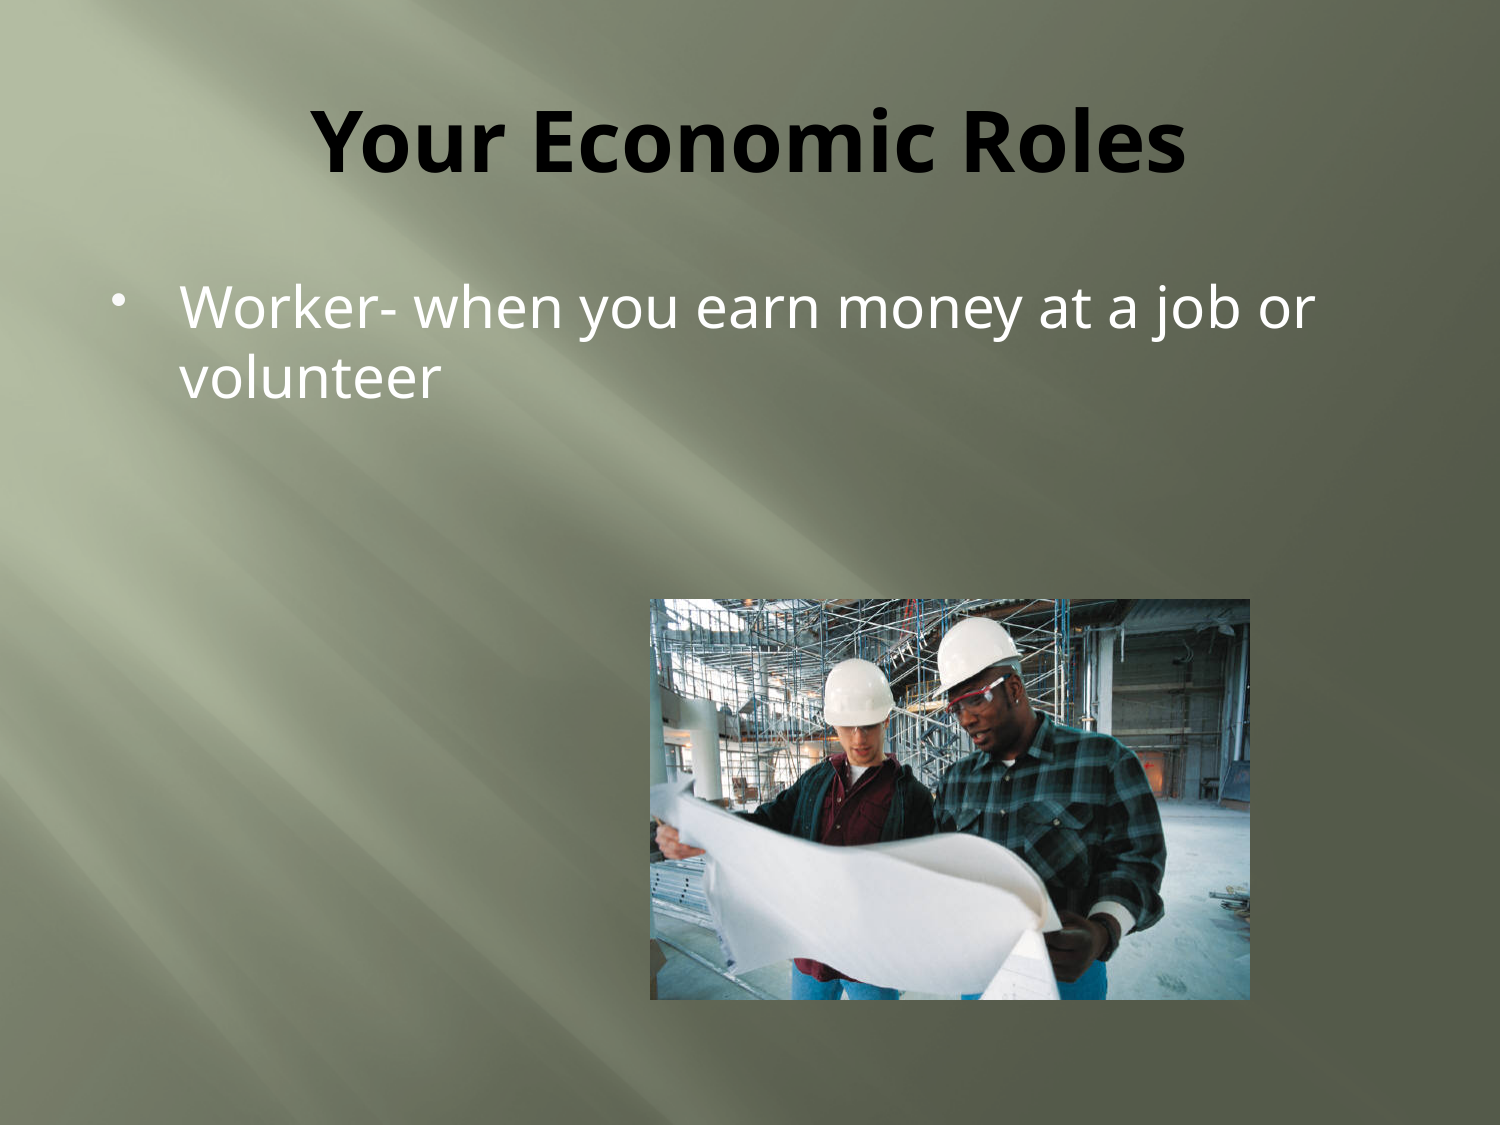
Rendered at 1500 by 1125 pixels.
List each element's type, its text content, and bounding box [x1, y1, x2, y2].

title Your Economic Roles [75, 45, 1425, 233]
list Worker- when you earn money at a job or volunteer [75, 262, 1425, 1035]
picture [649, 599, 1251, 1001]
